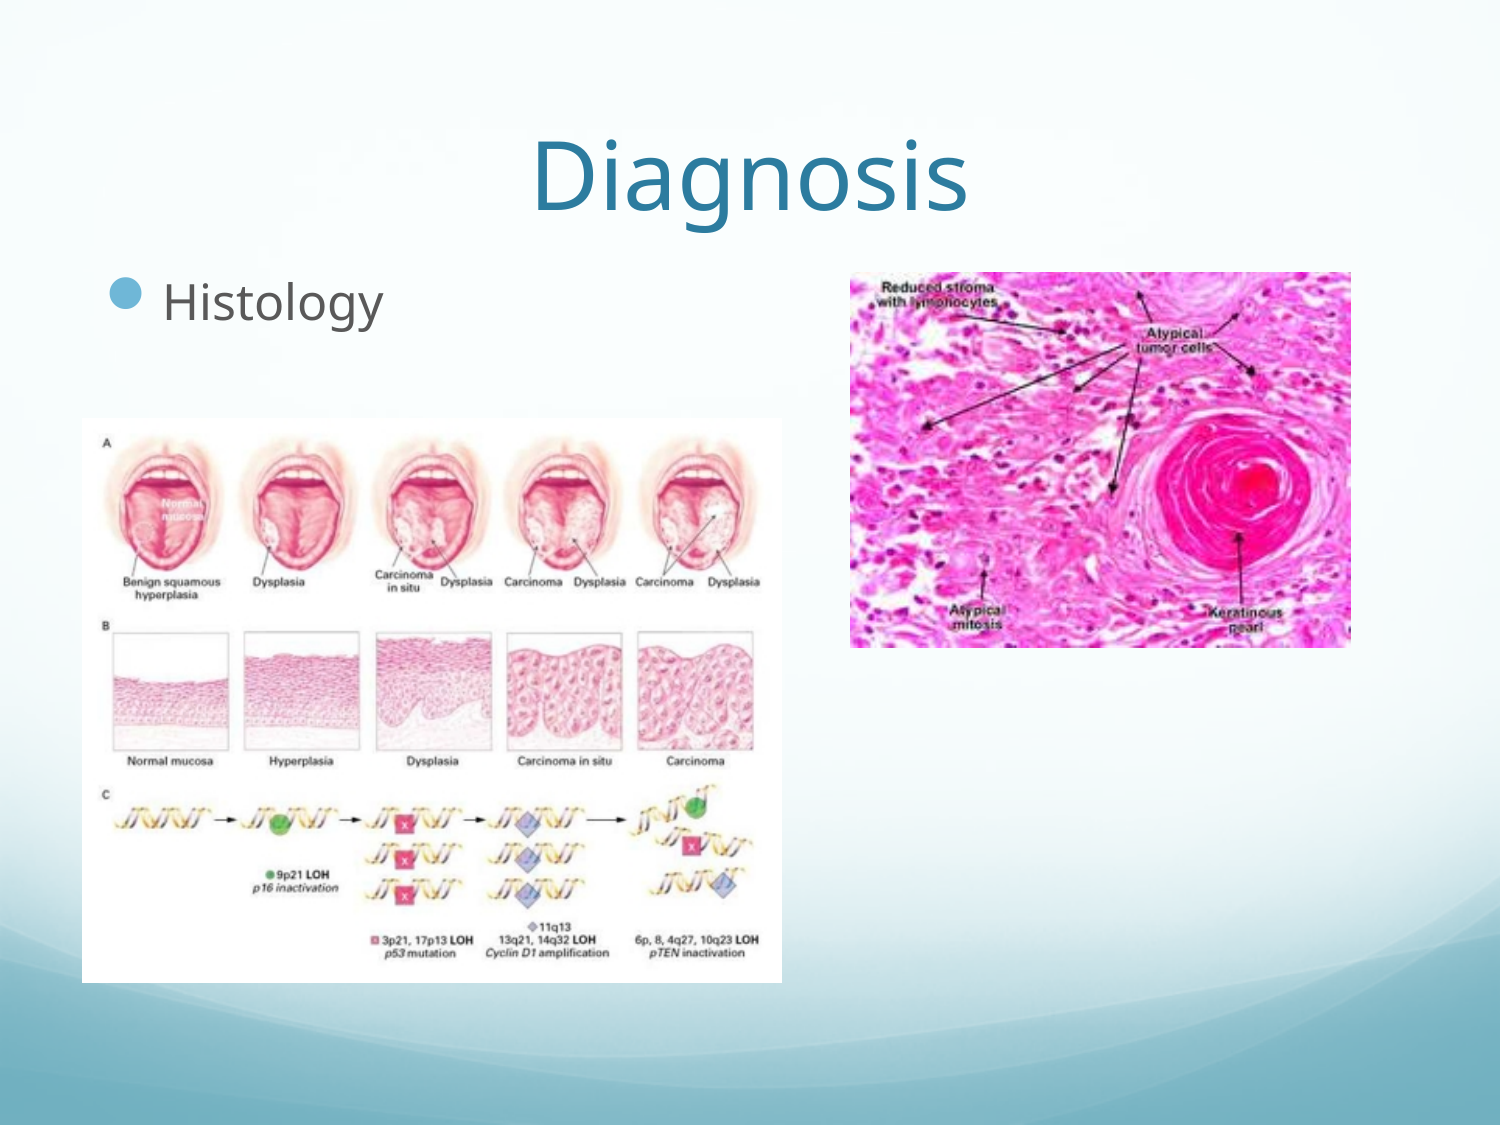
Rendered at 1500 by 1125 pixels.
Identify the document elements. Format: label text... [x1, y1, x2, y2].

title Diagnosis [90, 17, 1410, 237]
list Histology [90, 262, 1410, 975]
picture [849, 272, 1351, 649]
picture [82, 417, 783, 983]
